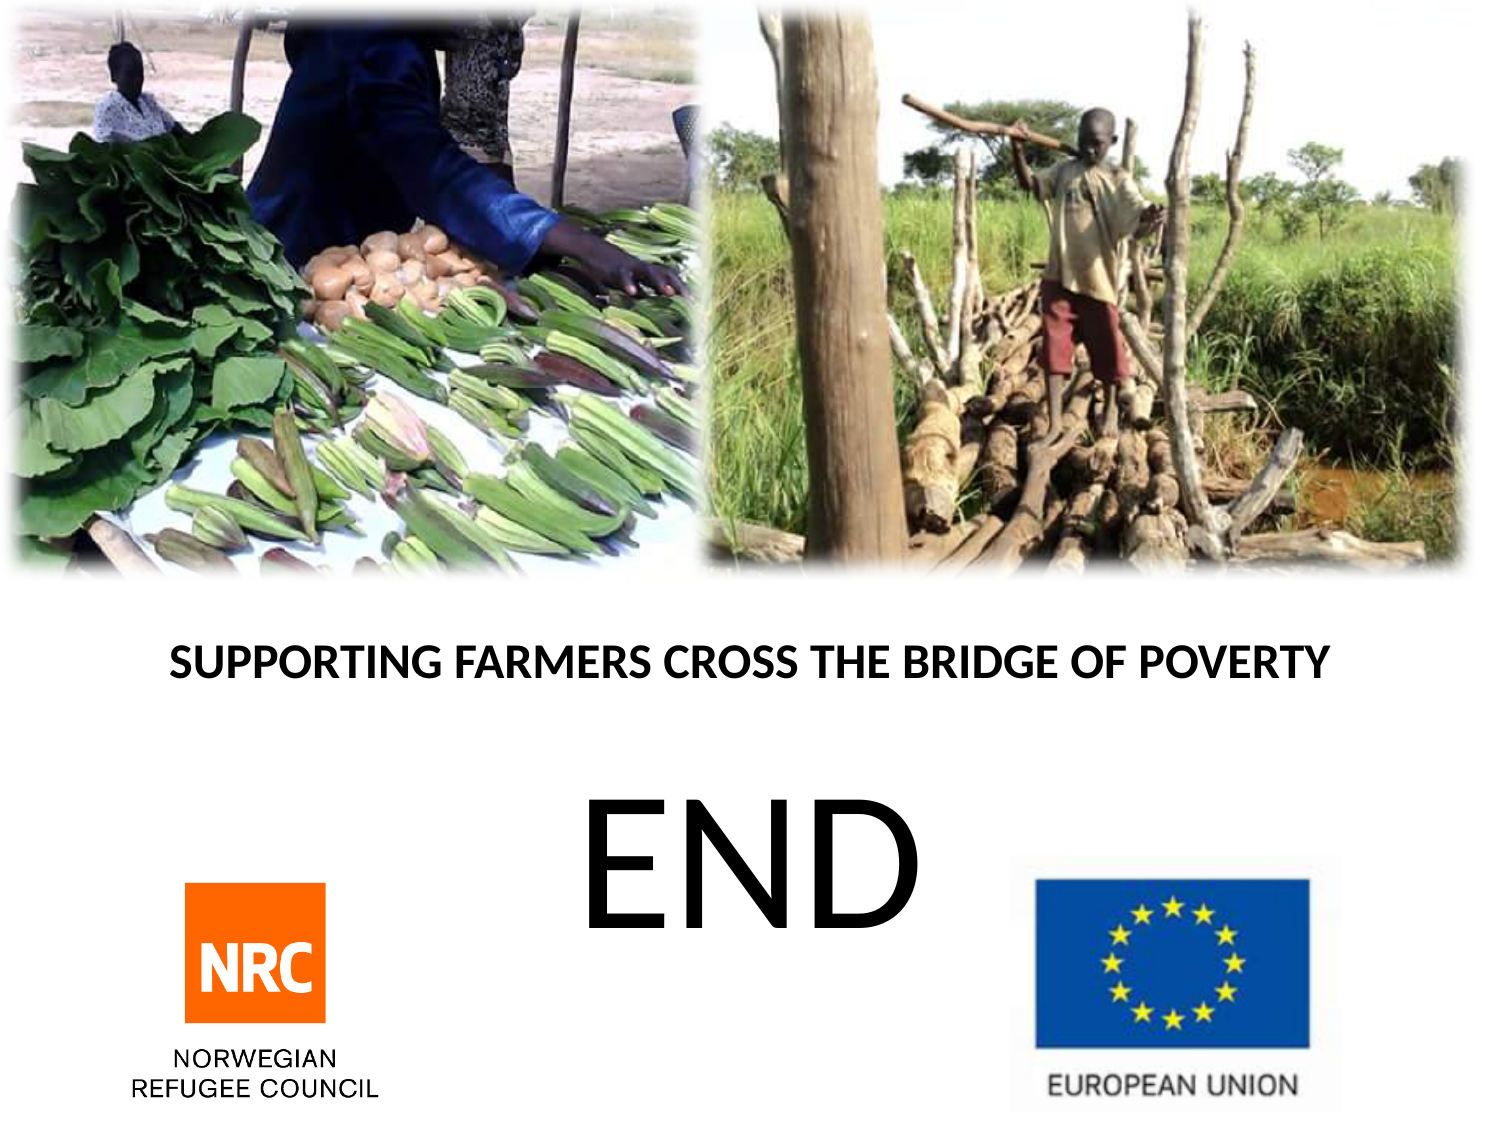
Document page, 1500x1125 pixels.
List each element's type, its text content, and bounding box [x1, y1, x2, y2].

picture [101, 851, 410, 1125]
picture [0, 0, 1477, 582]
picture [1009, 855, 1347, 1125]
list SUPPORTING FARMERS CROSS THE BRIDGE OF POVERTY END [75, 591, 1425, 1071]
